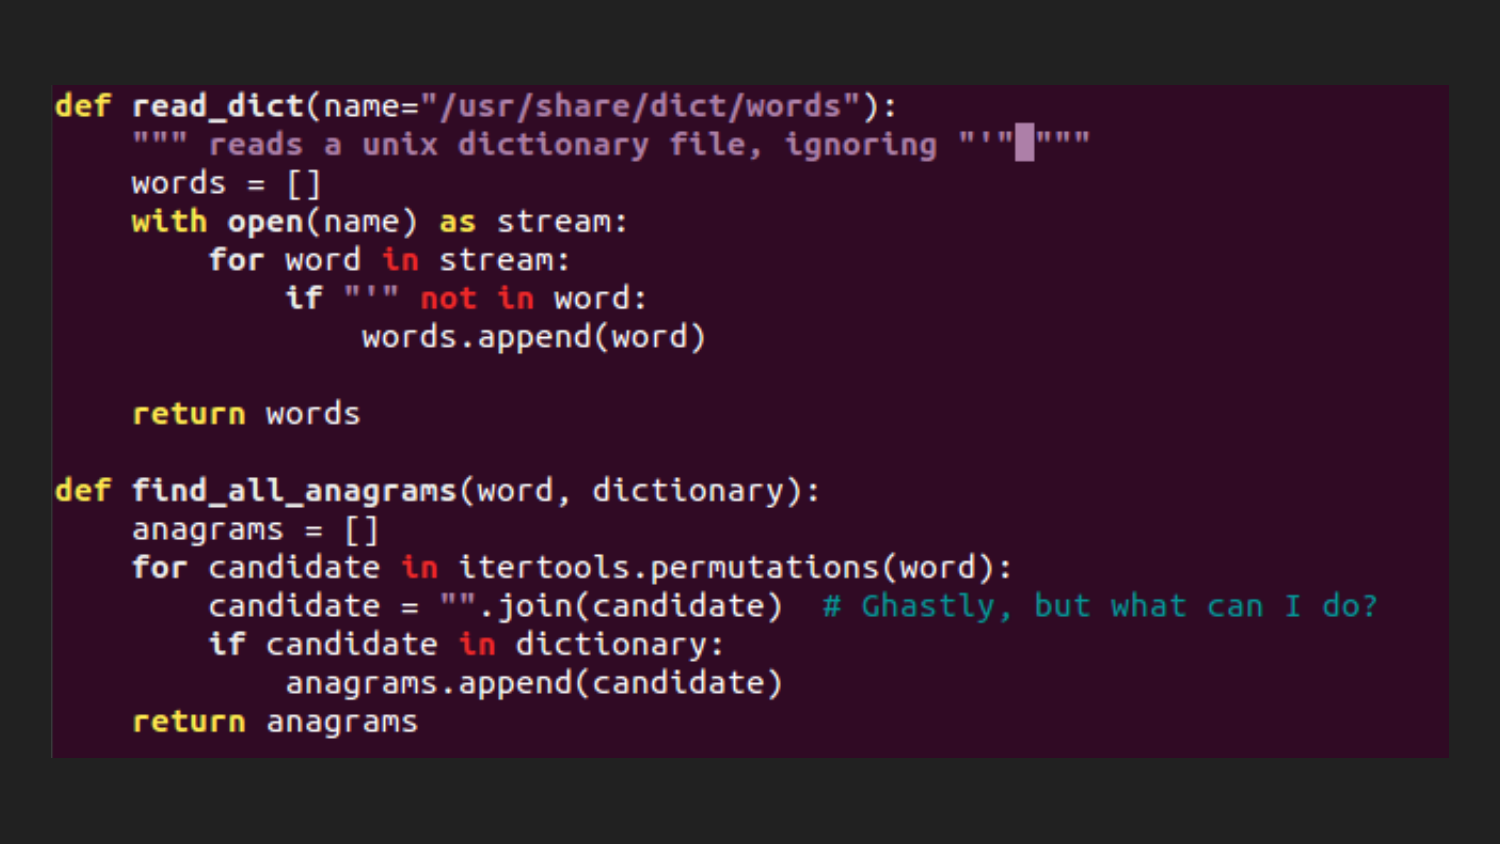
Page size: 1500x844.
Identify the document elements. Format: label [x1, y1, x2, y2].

picture [50, 85, 1450, 758]
